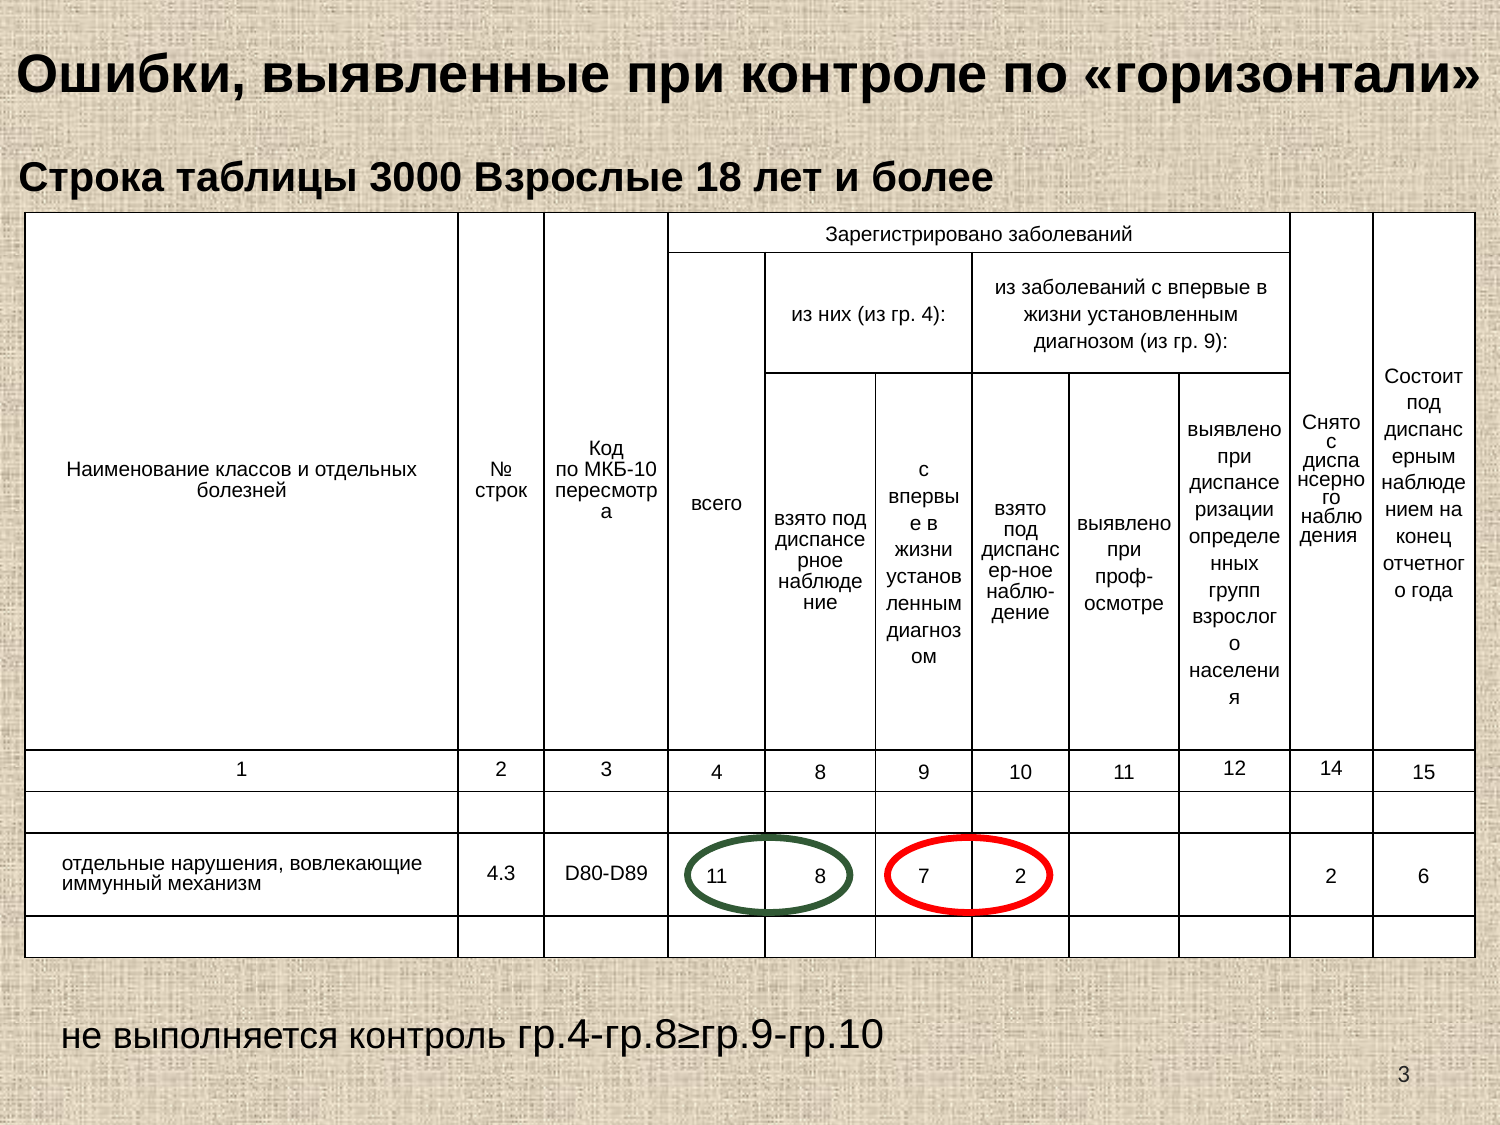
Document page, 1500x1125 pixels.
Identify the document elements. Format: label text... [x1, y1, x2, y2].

table_cell [1180, 834, 1289, 915]
table_cell 15 [1374, 751, 1474, 791]
table_cell 9 [876, 751, 971, 791]
table_cell 4 [669, 751, 764, 791]
table_cell [876, 792, 971, 832]
table_cell выявлено при проф-осмотре [1070, 374, 1178, 749]
table_cell [1180, 792, 1289, 832]
table_cell [26, 792, 457, 832]
table_cell [1374, 917, 1474, 957]
table_cell из заболеваний с впервые в жизни установленным диагнозом (из гр. 9): [973, 253, 1289, 372]
table_cell 14 [1291, 751, 1372, 791]
table_cell 2 [1291, 834, 1372, 915]
picture [0, 143, 1500, 1125]
table_cell [876, 917, 971, 957]
table_cell [1070, 917, 1178, 957]
text_box [685, 835, 853, 915]
table_cell 2 [459, 751, 543, 791]
table_cell из них (из гр. 4): [766, 253, 971, 372]
table_header Снято с диспансерного наблюдения [1291, 213, 1372, 749]
table_cell 7 [876, 834, 971, 915]
table_cell [1374, 792, 1474, 832]
table_cell [459, 917, 543, 957]
table_cell 8 [766, 751, 875, 791]
table_cell [766, 917, 875, 957]
table_header Наименование классов и отдельных болезней [26, 213, 457, 749]
table_header Зарегистрировано заболеваний [669, 213, 1289, 252]
table_cell 4.3 [459, 834, 543, 915]
table_cell взято под диспансерное наблюдение [766, 374, 875, 749]
table_cell [1291, 792, 1372, 832]
table_cell [1180, 917, 1289, 957]
table_cell 1 [26, 751, 457, 791]
table_cell 2 [973, 834, 1068, 915]
table_cell [669, 917, 764, 957]
table_cell 11 [669, 834, 764, 915]
table_header № строк [459, 213, 543, 749]
table_cell [1291, 917, 1372, 957]
table_cell [1070, 792, 1178, 832]
table_cell взято под диспансер-ное наблю-дение [973, 374, 1068, 749]
table_cell всего [669, 253, 764, 749]
table_cell 8 [766, 834, 875, 915]
text_box не выполняется контроль гр.4-гр.8≥гр.9-гр.10 [37, 999, 963, 1065]
table_cell 6 [1374, 834, 1474, 915]
table_cell [1070, 834, 1178, 915]
table_cell [545, 917, 667, 957]
table_cell 12 [1180, 751, 1289, 791]
table_cell [973, 792, 1068, 832]
table_cell [766, 792, 875, 832]
table_header Код по МКБ-10 пересмотра [545, 213, 667, 749]
table_cell [545, 792, 667, 832]
table_cell 3 [545, 751, 667, 791]
table_cell выявлено при диспансеризации определенных групп взрослого населения [1180, 374, 1289, 749]
table_cell [973, 917, 1068, 957]
title Ошибки, выявленные при контроле по «горизонтали» [0, 0, 1500, 143]
table_header Состоит под диспансерным наблюдением на конец отчетного года [1374, 213, 1474, 749]
table_cell [459, 792, 543, 832]
table_cell 10 [973, 751, 1068, 791]
table_cell отдельные нарушения, вовлекающие иммунный механизм [26, 834, 457, 915]
table_cell с впервые в жизни установленным диагнозом [876, 374, 971, 749]
table_cell 11 [1070, 751, 1178, 791]
table_cell [669, 792, 764, 832]
text_box [885, 835, 1053, 915]
table_cell D80-D89 [545, 834, 667, 915]
text_box Строка таблицы 3000 Взрослые 18 лет и более [3, 142, 1010, 208]
table_cell [26, 917, 457, 957]
slide_number 3 [1074, 1042, 1425, 1103]
